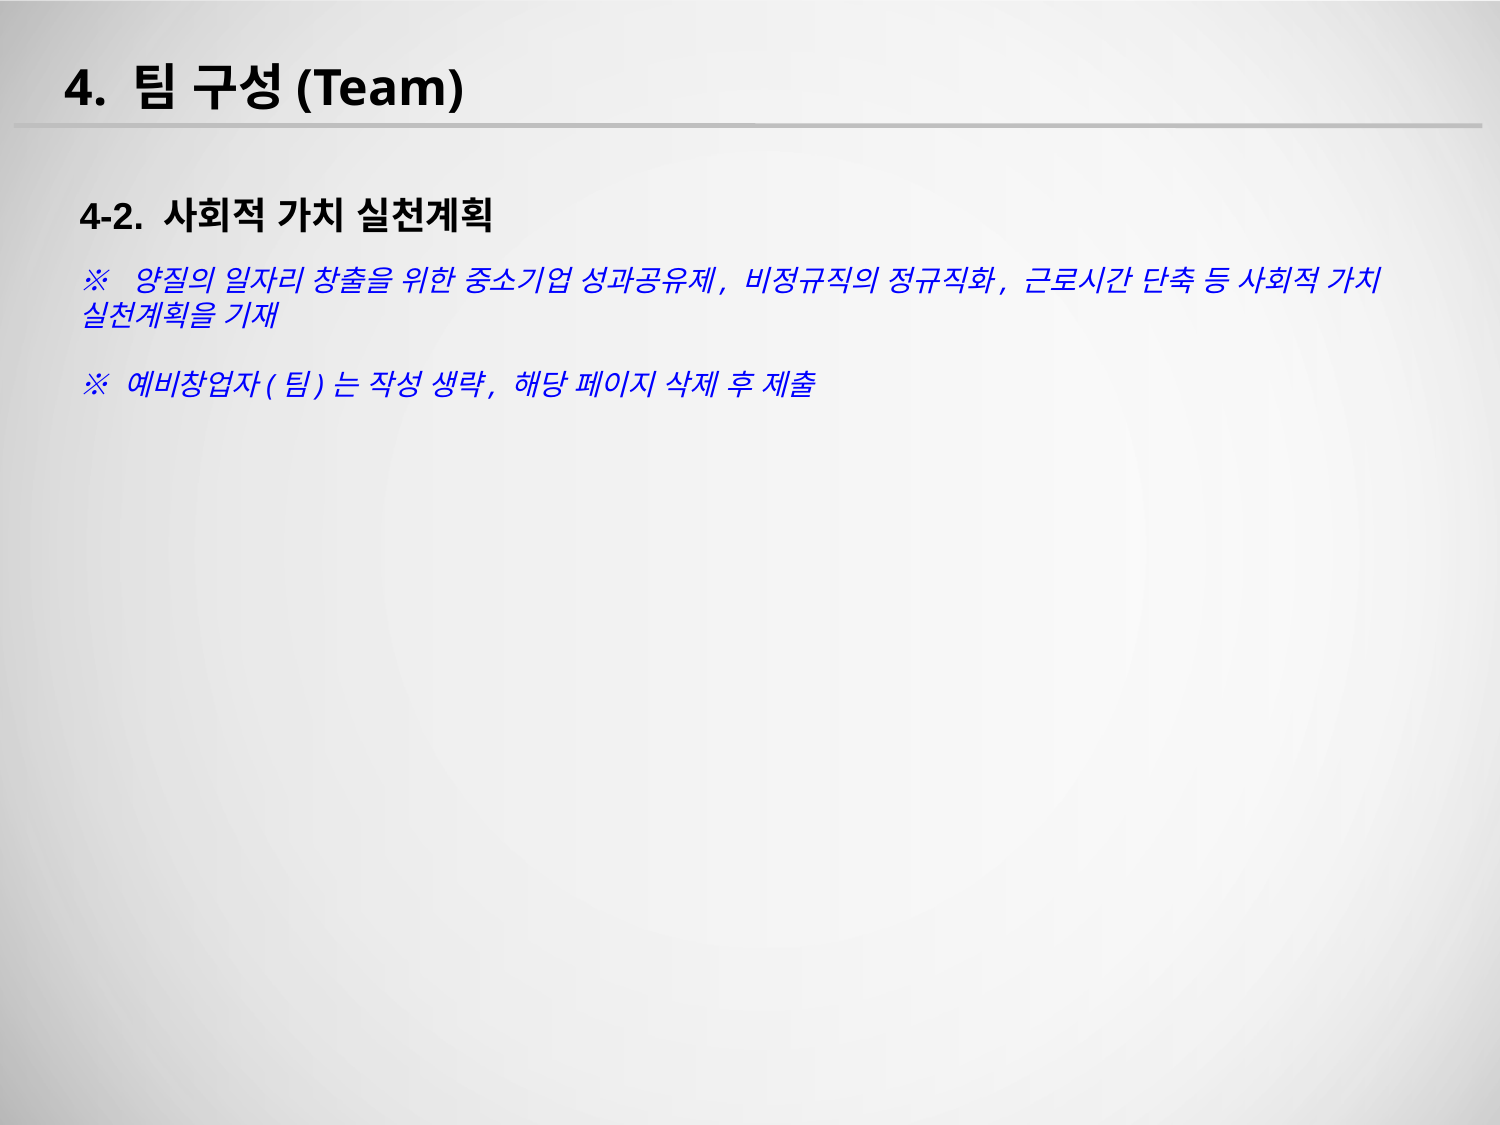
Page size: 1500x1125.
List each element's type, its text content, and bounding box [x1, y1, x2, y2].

text_box 4-2. 사회적 가치 실천계획 ※ 양질의 일자리 창출을 위한 중소기업 성과공유제, 비정규직의 정규직화, 근로시간 단축 등 사회적 가치 실천계획을 기재 ※ 예비창업자(팀)는 작성 생략, 해당 페이지 삭제 후 제출 [64, 184, 1483, 410]
text_box 4. 팀 구성(Team) [49, 47, 1483, 123]
